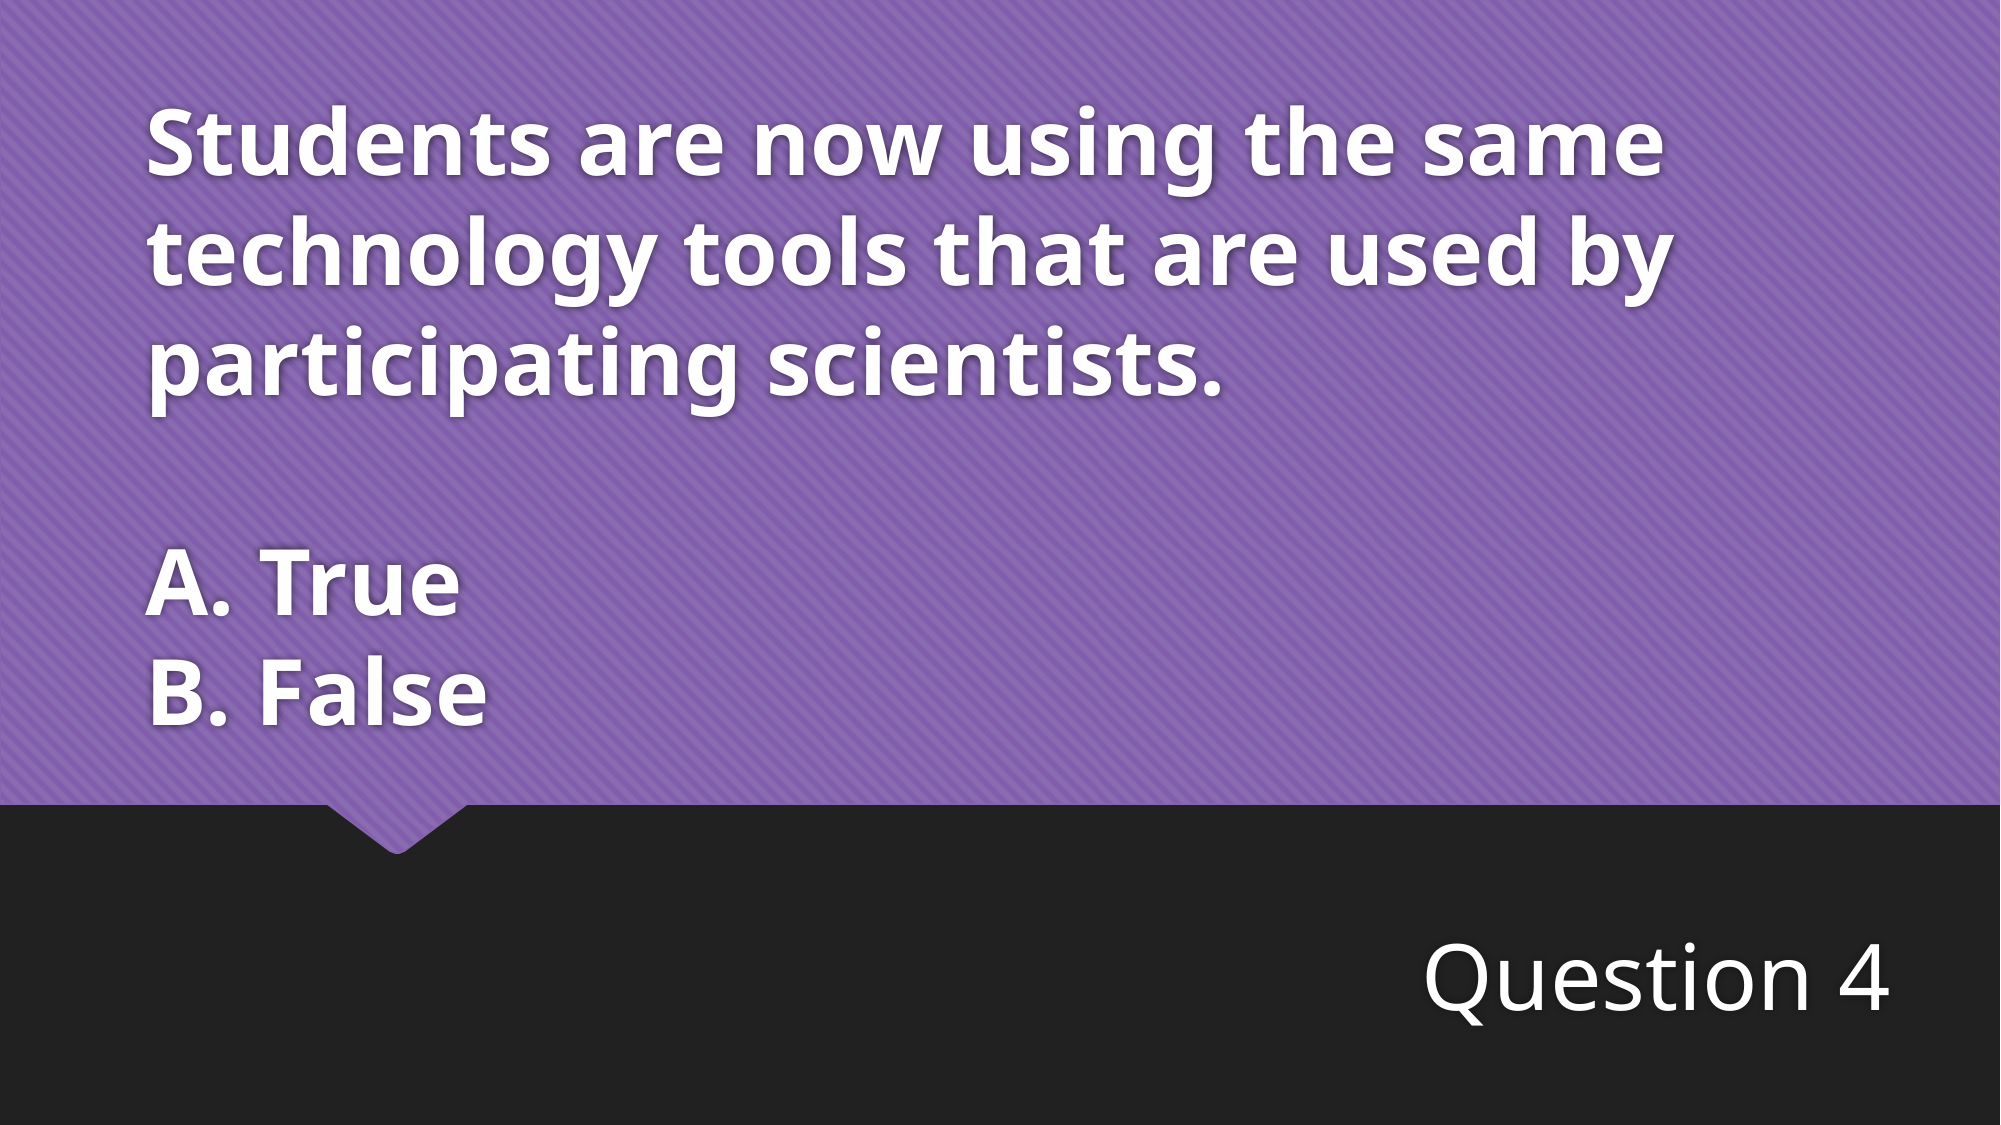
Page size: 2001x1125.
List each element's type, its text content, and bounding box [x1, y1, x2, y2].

title Students are now using the same technology tools that are used by participating scientists. A. True B. False [130, 263, 1865, 752]
subtitle Question 4 [1406, 911, 1972, 983]
